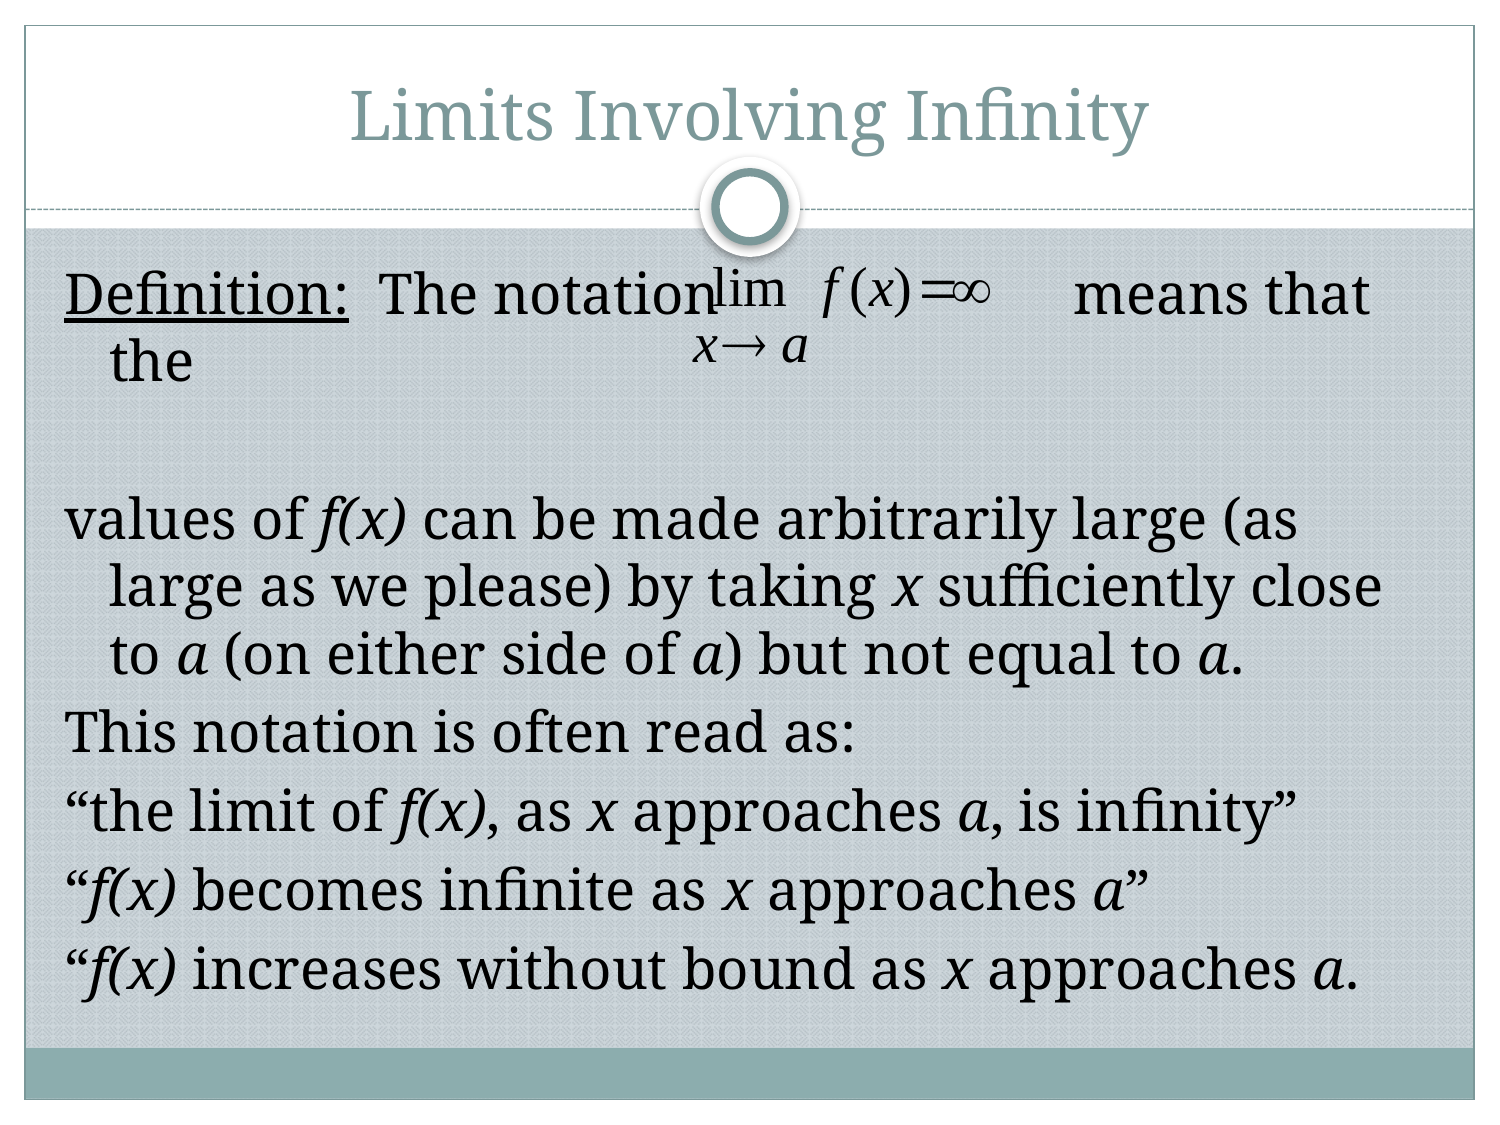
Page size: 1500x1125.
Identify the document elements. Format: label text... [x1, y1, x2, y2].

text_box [687, 262, 994, 369]
list Definition: The notation means that the values of f(x) can be made arbitrarily large (as large as we please) by taking x sufficiently close to a (on either side of a) but not equal to a. This notation is often read as: “the limit of f(x), as x approaches a, is infinity” “f(x) becomes infinite as x approaches a” “f(x) increases without bound as x approaches a. [49, 250, 1445, 1001]
title Limits Involving Infinity [49, 37, 1450, 162]
